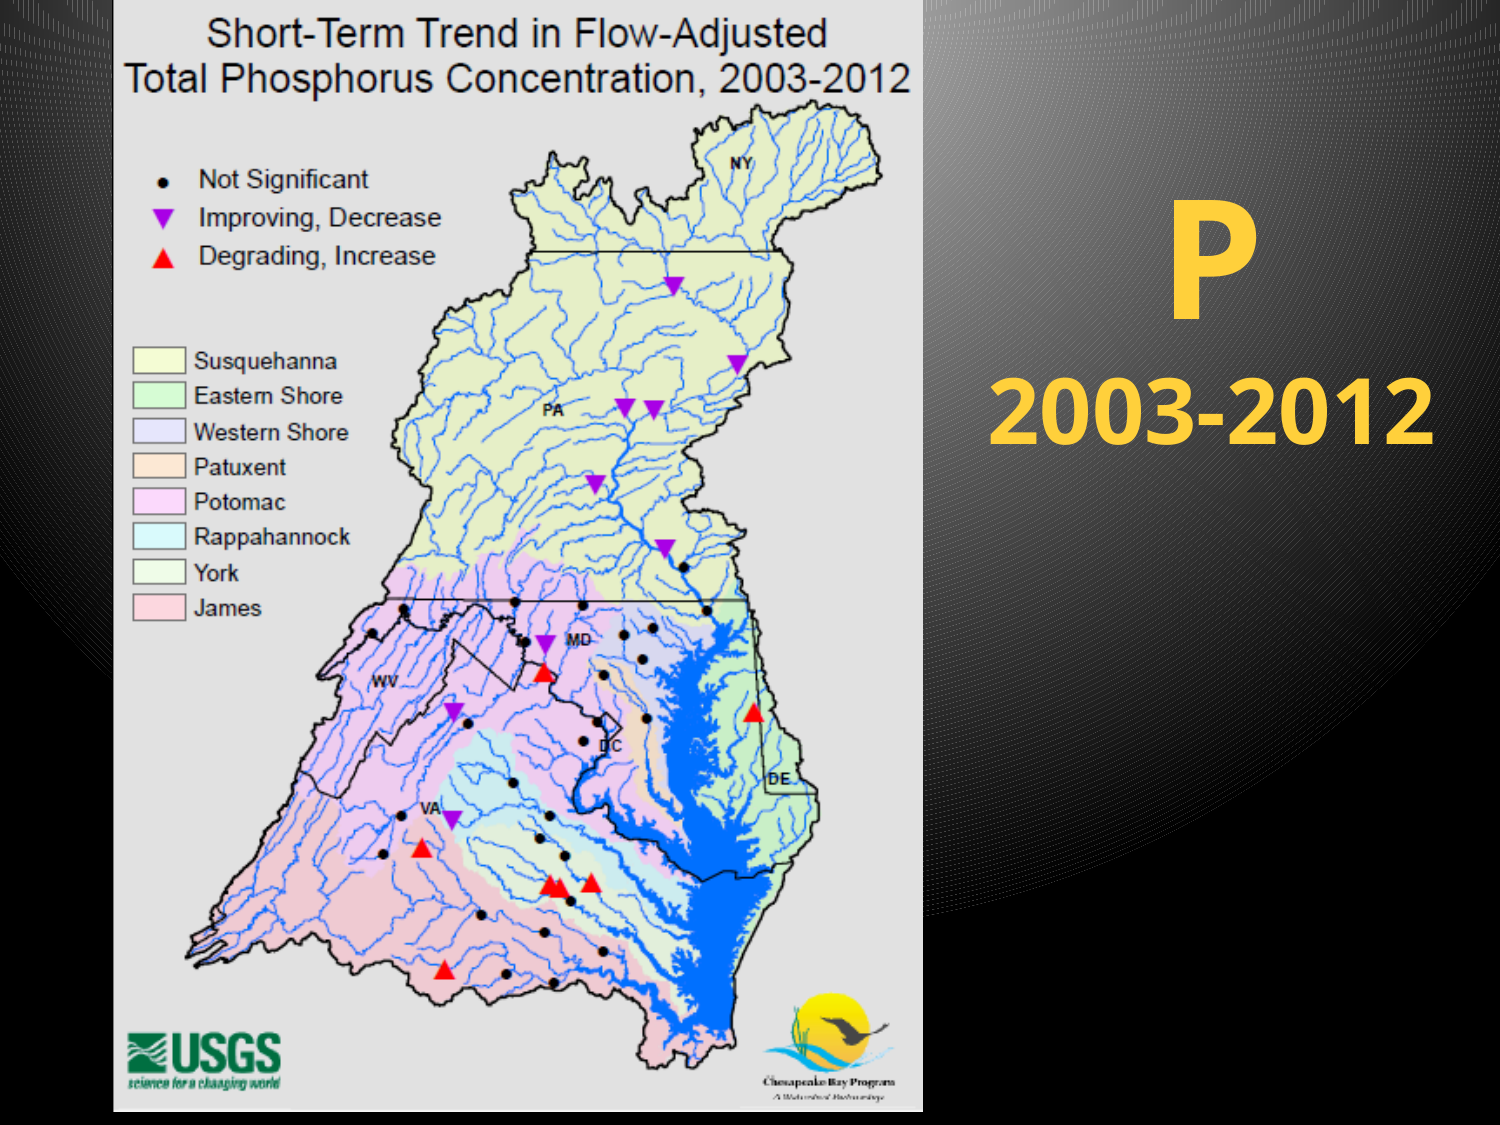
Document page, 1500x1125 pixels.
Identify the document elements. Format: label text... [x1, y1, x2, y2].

text_box P 2003-2012 [972, 145, 1452, 470]
picture [112, 0, 923, 1112]
